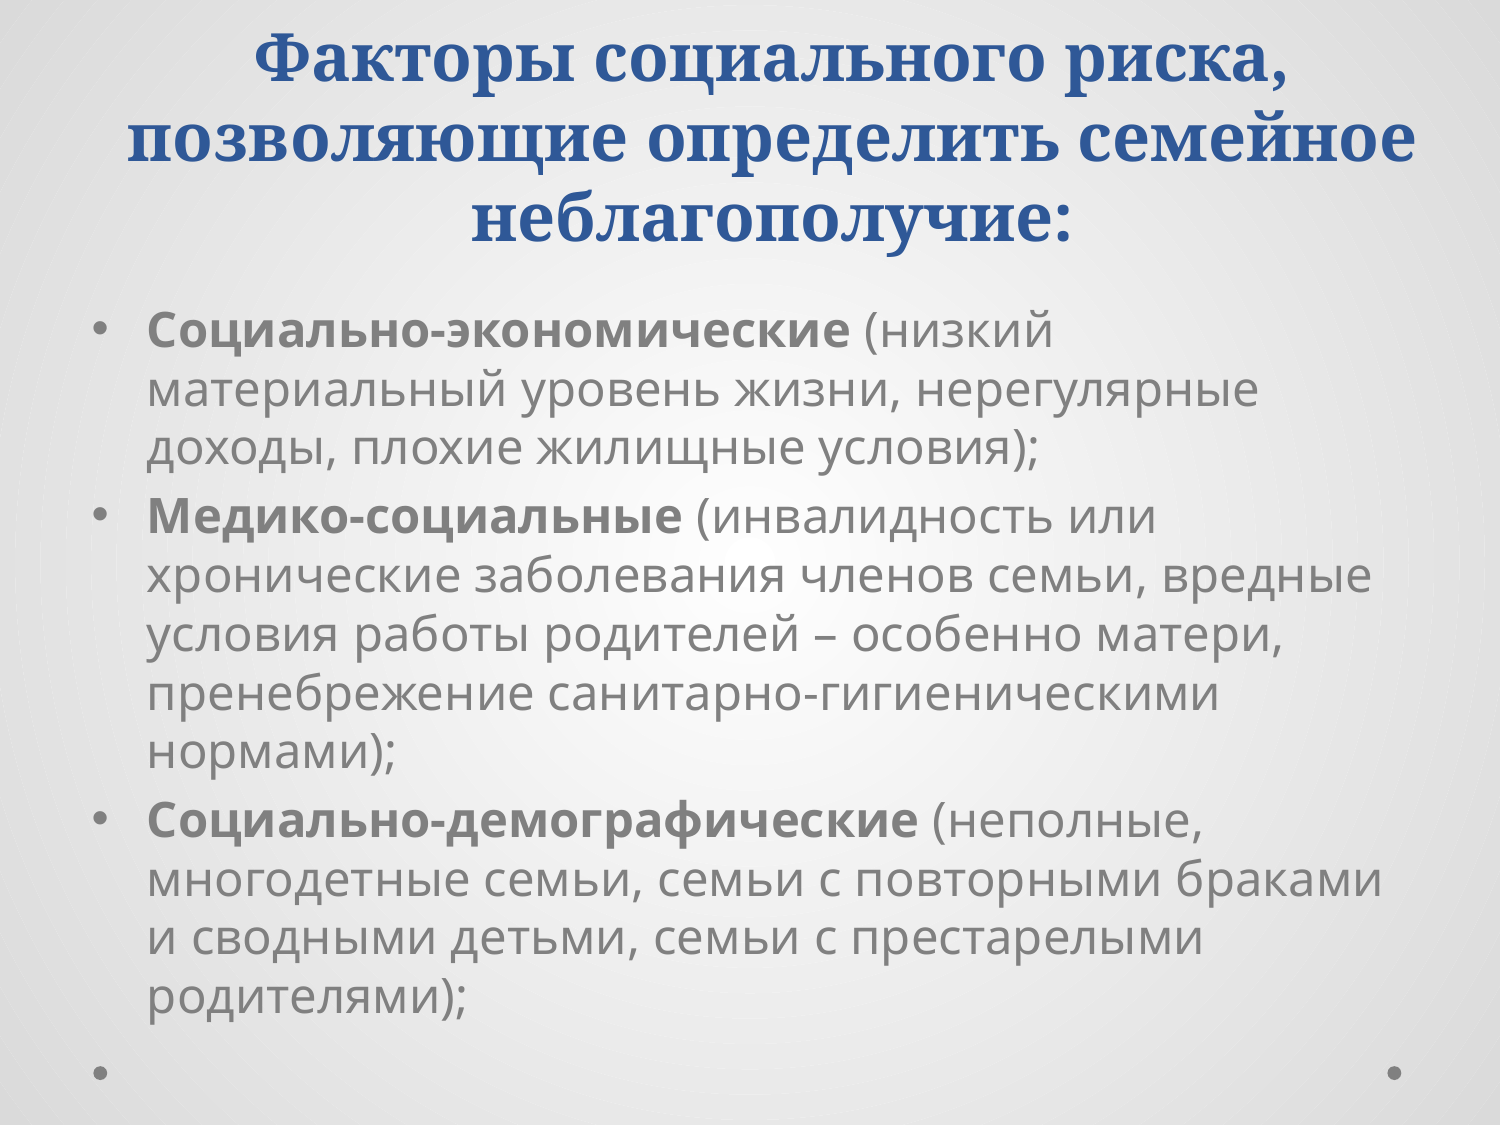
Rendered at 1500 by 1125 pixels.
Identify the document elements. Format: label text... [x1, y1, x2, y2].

title Факторы социального риска, позволяющие определить семейное неблагополучие: [75, 0, 1471, 263]
list Социально-экономические (низкий материальный уровень жизни, нерегулярные доходы, плохие жилищные условия); Медико-социальные (инвалидность или хронические заболевания членов семьи, вредные условия работы родителей – особенно матери, пренебрежение санитарно-гигиеническими нормами); Социально-демографические (неполные, многодетные семьи, семьи с повторными браками и сводными детьми, семьи с престарелыми родителями); [76, 290, 1427, 1034]
